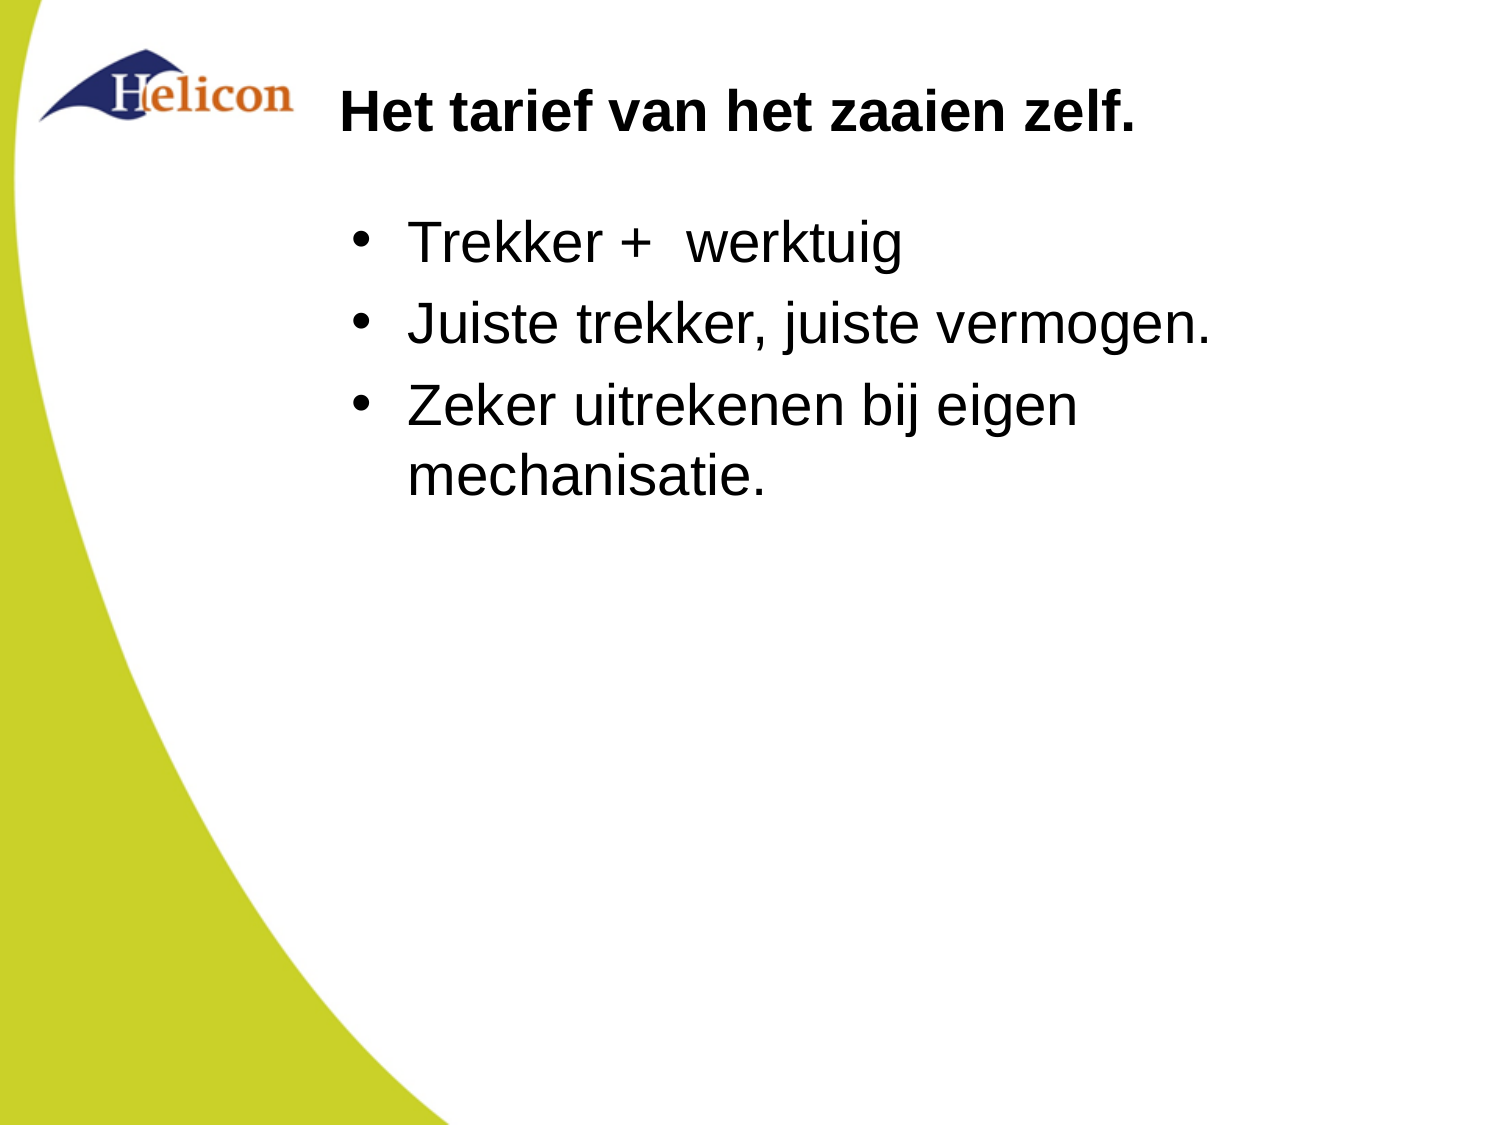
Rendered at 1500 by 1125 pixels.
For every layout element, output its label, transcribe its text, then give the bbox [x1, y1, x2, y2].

title Het tarief van het zaaien zelf. [324, 54, 1415, 161]
picture [0, 0, 1500, 1125]
list Trekker + werktuig Juiste trekker, juiste vermogen. Zeker uitrekenen bij eigen mechanisatie. [336, 196, 1425, 1005]
